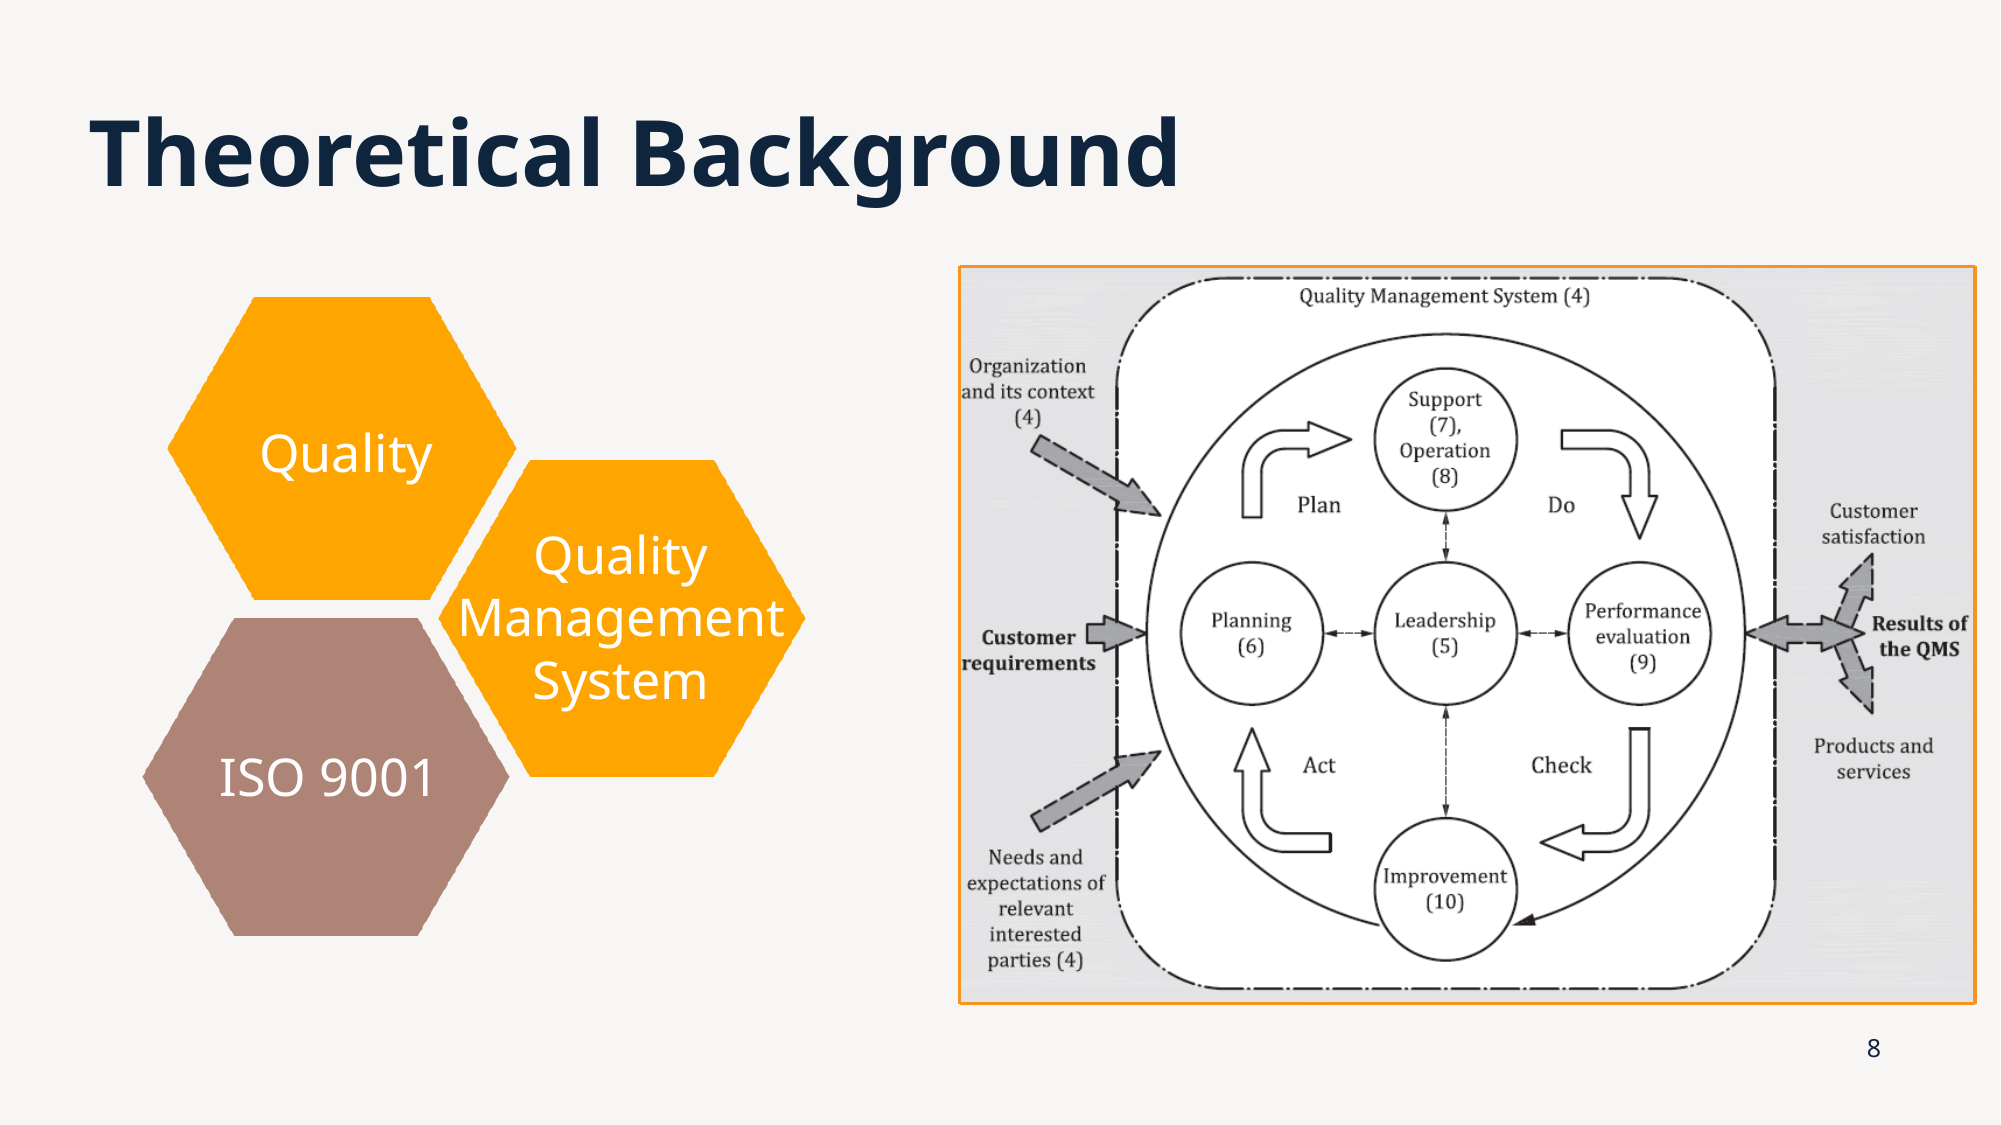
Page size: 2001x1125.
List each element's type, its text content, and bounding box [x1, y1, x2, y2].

slide_number 8 [1836, 1020, 1912, 1080]
picture [960, 267, 1974, 1003]
picture [97, 230, 849, 1004]
title Theoretical Background [73, 99, 1350, 357]
